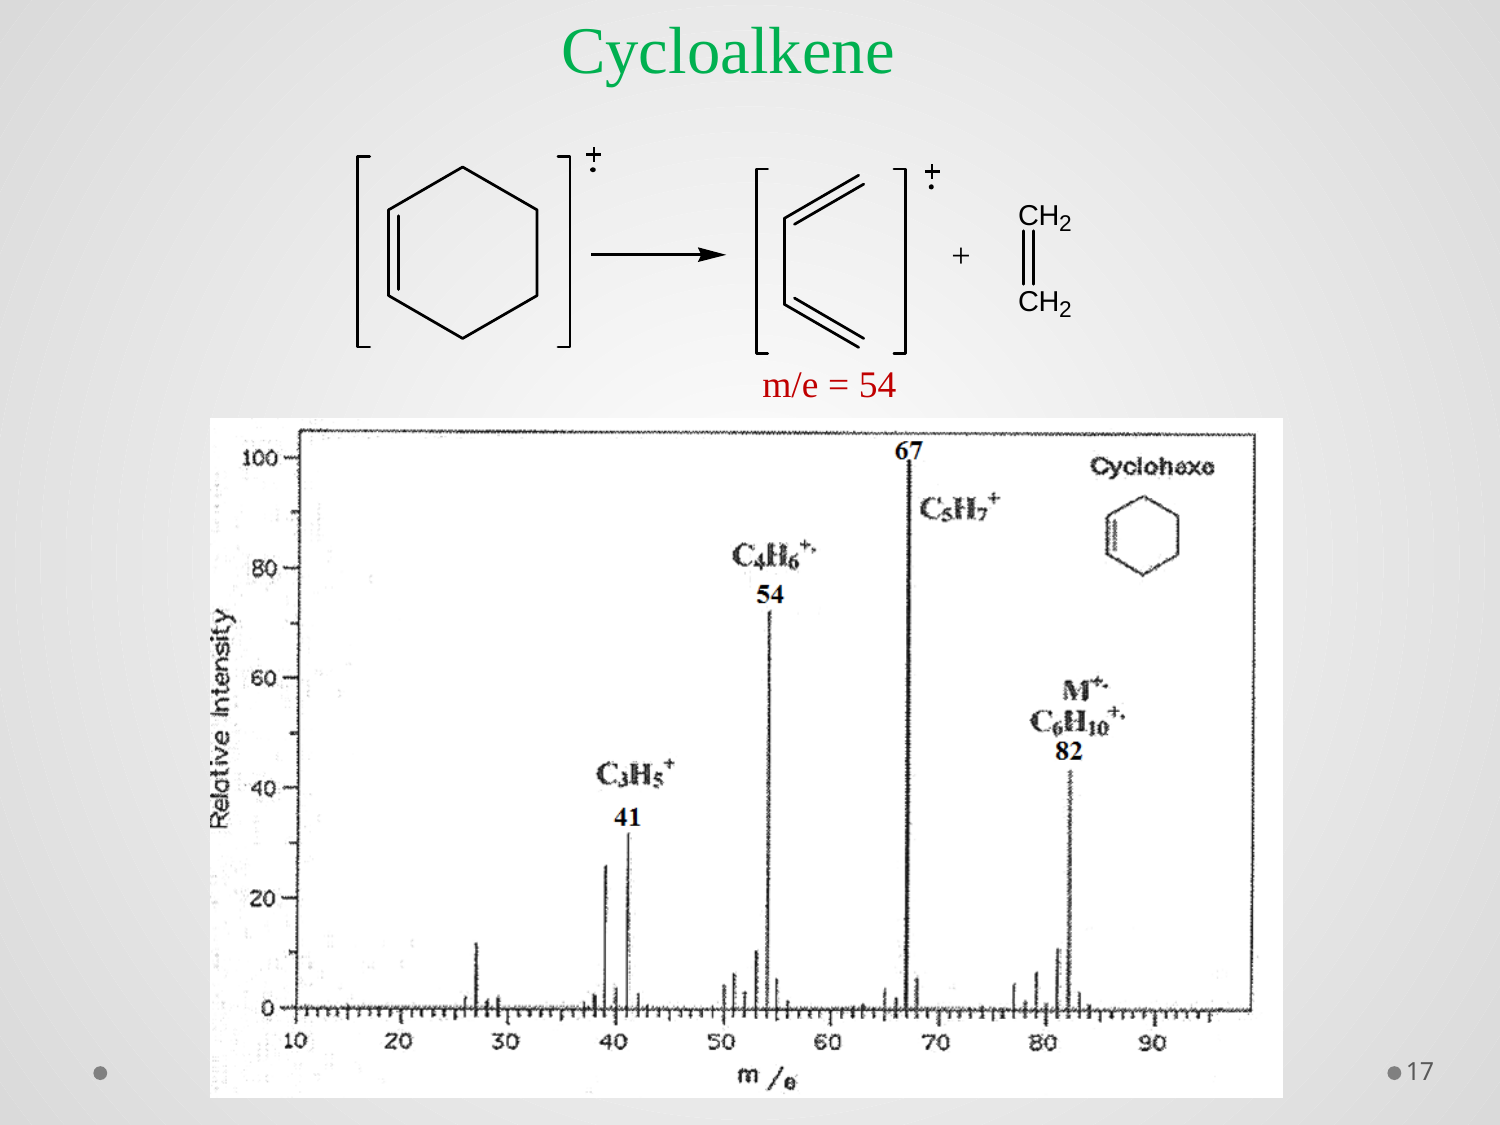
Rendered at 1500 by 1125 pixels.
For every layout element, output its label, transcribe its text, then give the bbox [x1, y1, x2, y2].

text_box Cycloalkene [546, 0, 911, 95]
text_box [351, 140, 1073, 414]
slide_number 17 [1401, 1042, 1494, 1103]
picture [210, 418, 1283, 1099]
